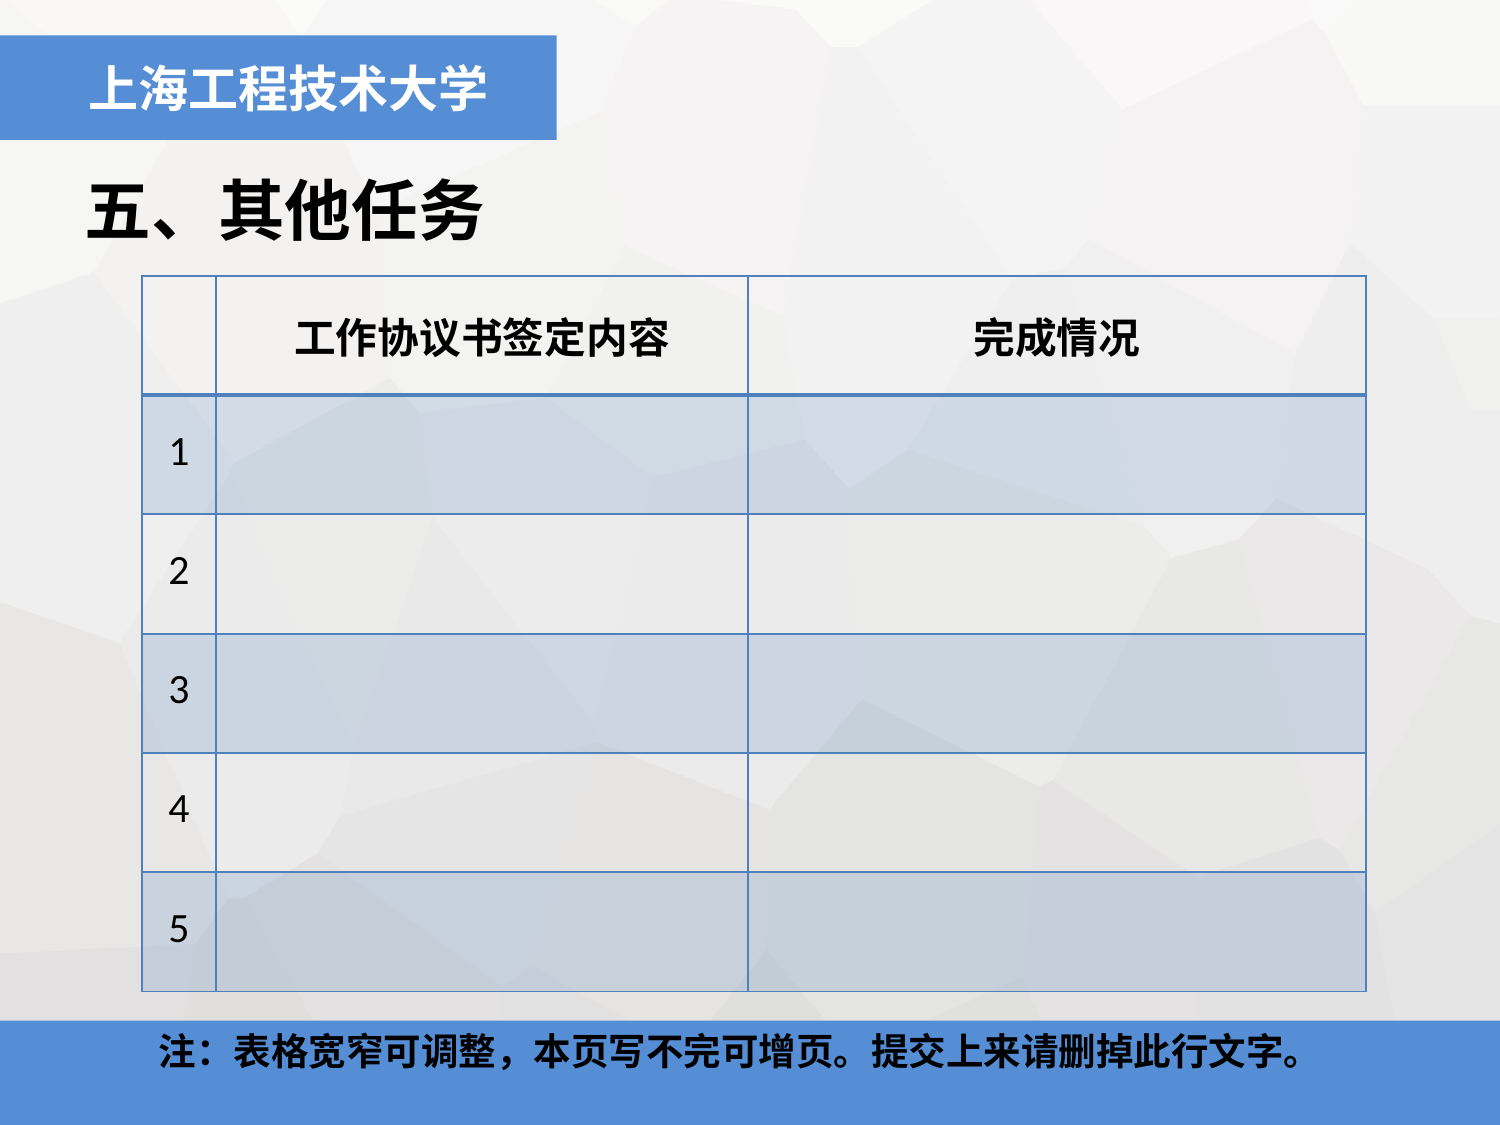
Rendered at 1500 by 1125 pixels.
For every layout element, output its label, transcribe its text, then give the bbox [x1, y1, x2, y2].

text_box [0, 1020, 1500, 1125]
table_cell [217, 635, 747, 752]
table_cell 2 [143, 515, 215, 633]
picture [0, 0, 1500, 1020]
table_header 工作协议书签定内容 [217, 277, 747, 393]
table_cell 3 [143, 635, 215, 752]
table_header 完成情况 [749, 277, 1365, 393]
text_box 五、其他任务 [70, 161, 587, 256]
table_header [143, 277, 215, 393]
table_cell [749, 515, 1365, 633]
table_cell [749, 754, 1365, 871]
table_cell [217, 873, 747, 991]
table_cell [217, 397, 747, 513]
table_cell 1 [143, 397, 215, 513]
table_cell [749, 635, 1365, 752]
table_cell [217, 754, 747, 871]
table_cell [749, 873, 1365, 991]
text_box 上海工程技术大学 [73, 49, 504, 125]
text_box [0, 35, 557, 140]
table_cell [749, 397, 1365, 513]
text_box 注：表格宽窄可调整，本页写不完可增页。提交上来请删掉此行文字。 [144, 1020, 1318, 1081]
table_cell 4 [143, 754, 215, 871]
table_cell 5 [143, 873, 215, 991]
table_cell [217, 515, 747, 633]
